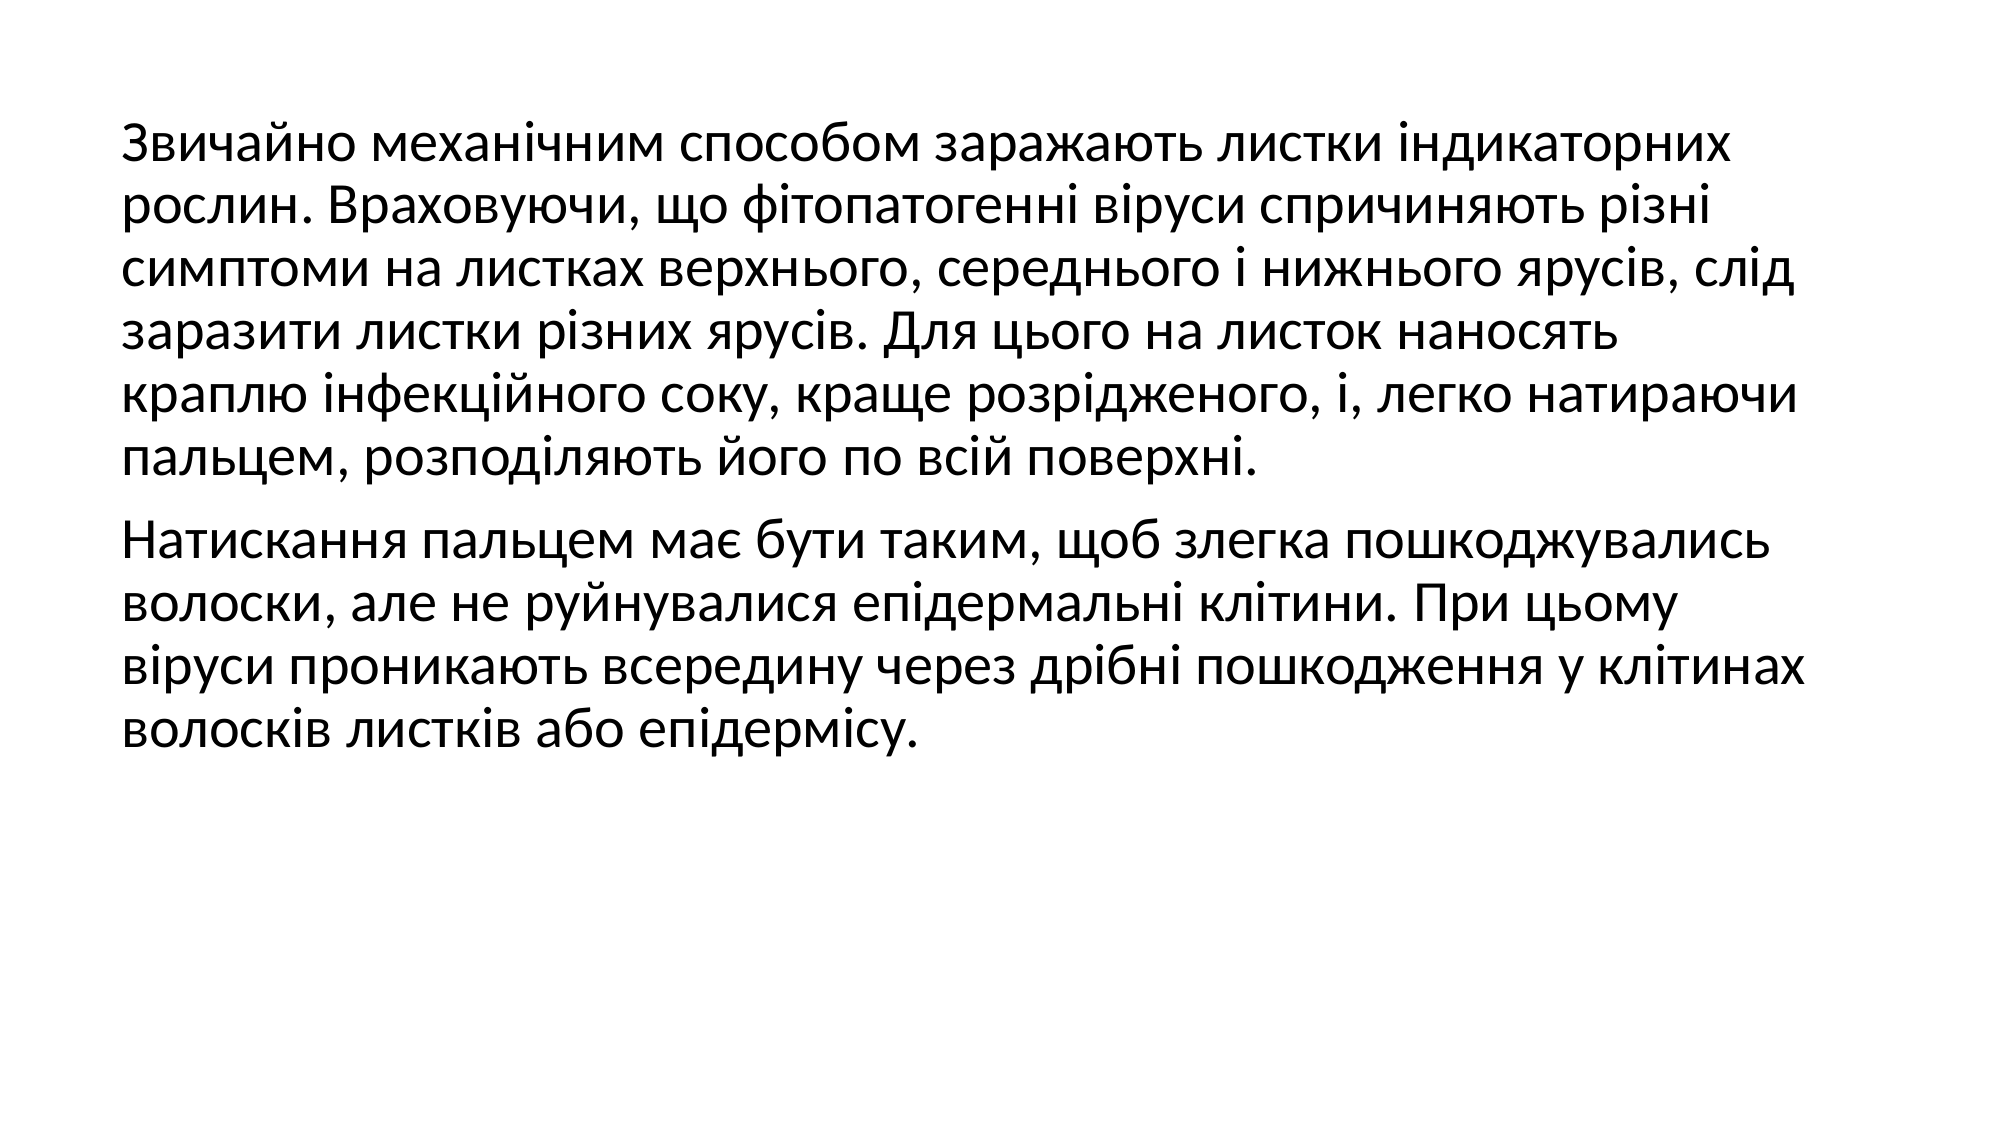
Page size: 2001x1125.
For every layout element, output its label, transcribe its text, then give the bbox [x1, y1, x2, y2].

text_box Звичайно механічним способом заражають листки індикаторних рослин. Враховуючи, що фітопатогенні віруси спричиняють різні симптоми на листках верхнього, середнього і нижнього ярусів, слід заразити листки різних ярусів. Для цього на листок наносять краплю інфекційного соку, краще розрідженого, і, легко натираючи пальцем, розподіляють його по всій поверхні. Натискання пальцем має бути таким, щоб злегка пошкоджувались волоски, але не руйнувалися епідермальні клітини. При цьому віруси проникають всередину через дрібні пошкодження у клітинах волосків листків або епідермісу. [106, 103, 1832, 983]
